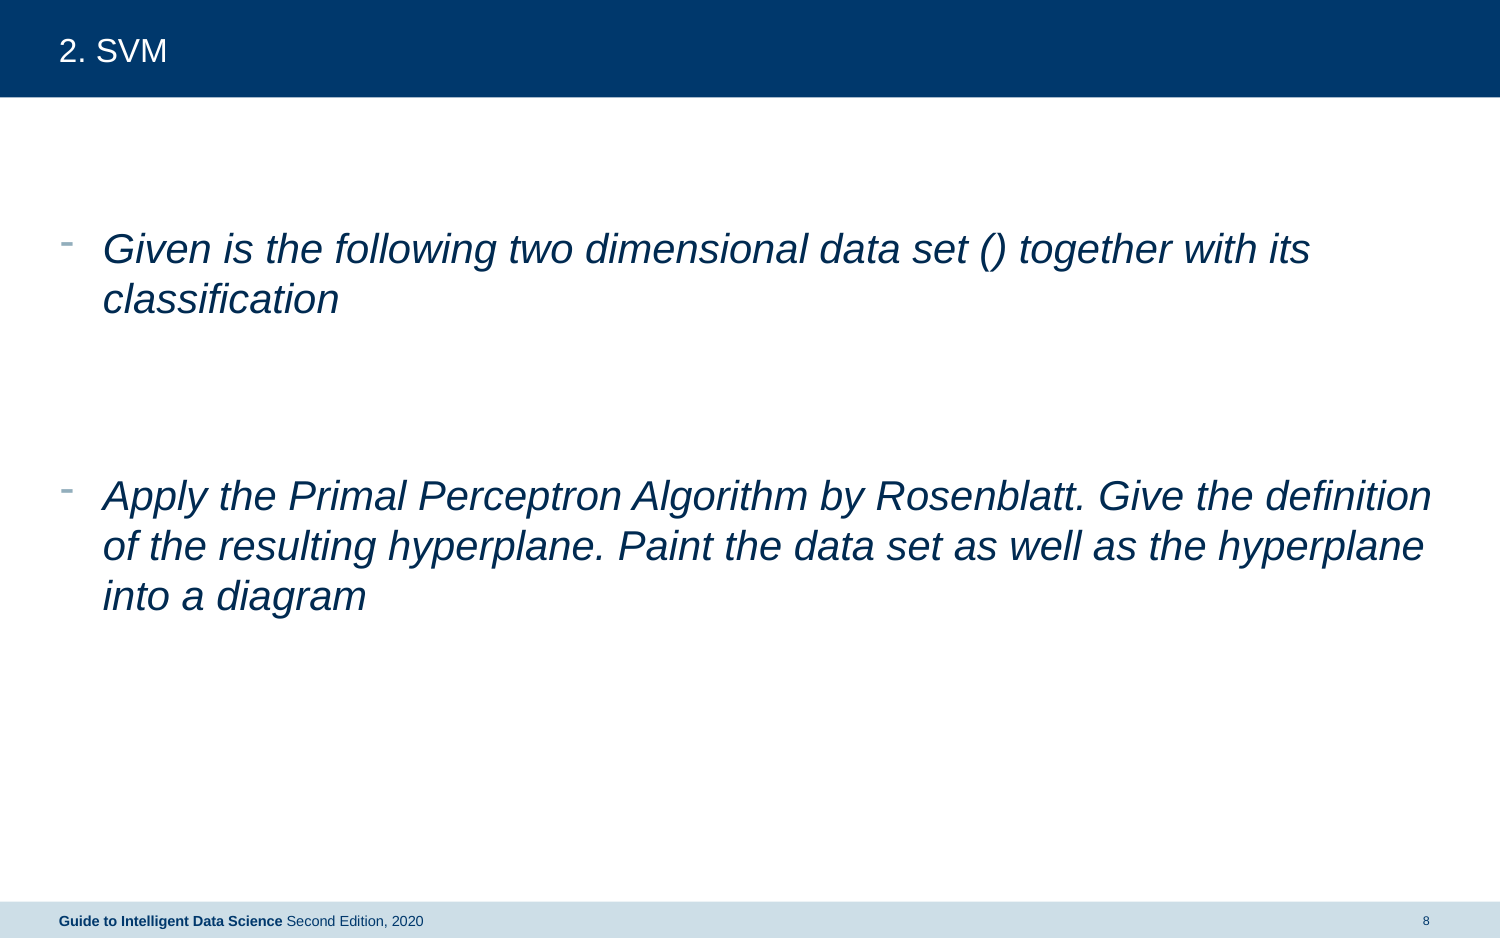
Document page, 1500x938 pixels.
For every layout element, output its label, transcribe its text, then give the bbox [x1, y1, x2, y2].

title 2. SVM [58, 28, 1442, 70]
footer Guide to Intelligent Data Science Second Edition, 2020 [58, 900, 717, 938]
slide_number 8 [1411, 900, 1442, 938]
